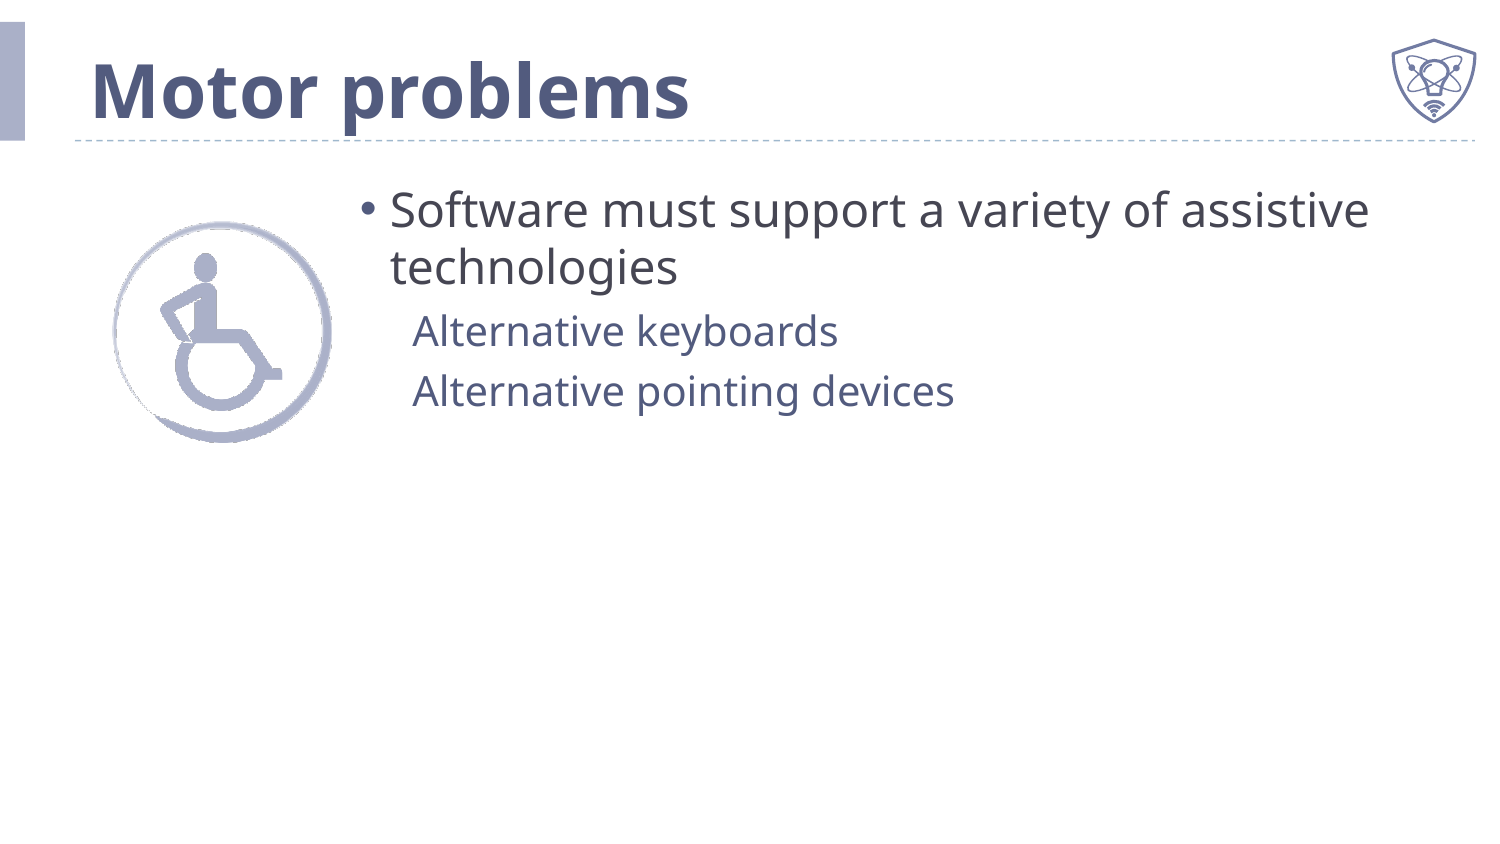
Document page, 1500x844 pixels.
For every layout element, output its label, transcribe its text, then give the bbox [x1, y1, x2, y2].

title Motor problems [75, 18, 1475, 141]
picture [112, 221, 332, 443]
list Software must support a variety of assistive technologies Alternative keyboards Alternative pointing devices [300, 171, 1475, 835]
